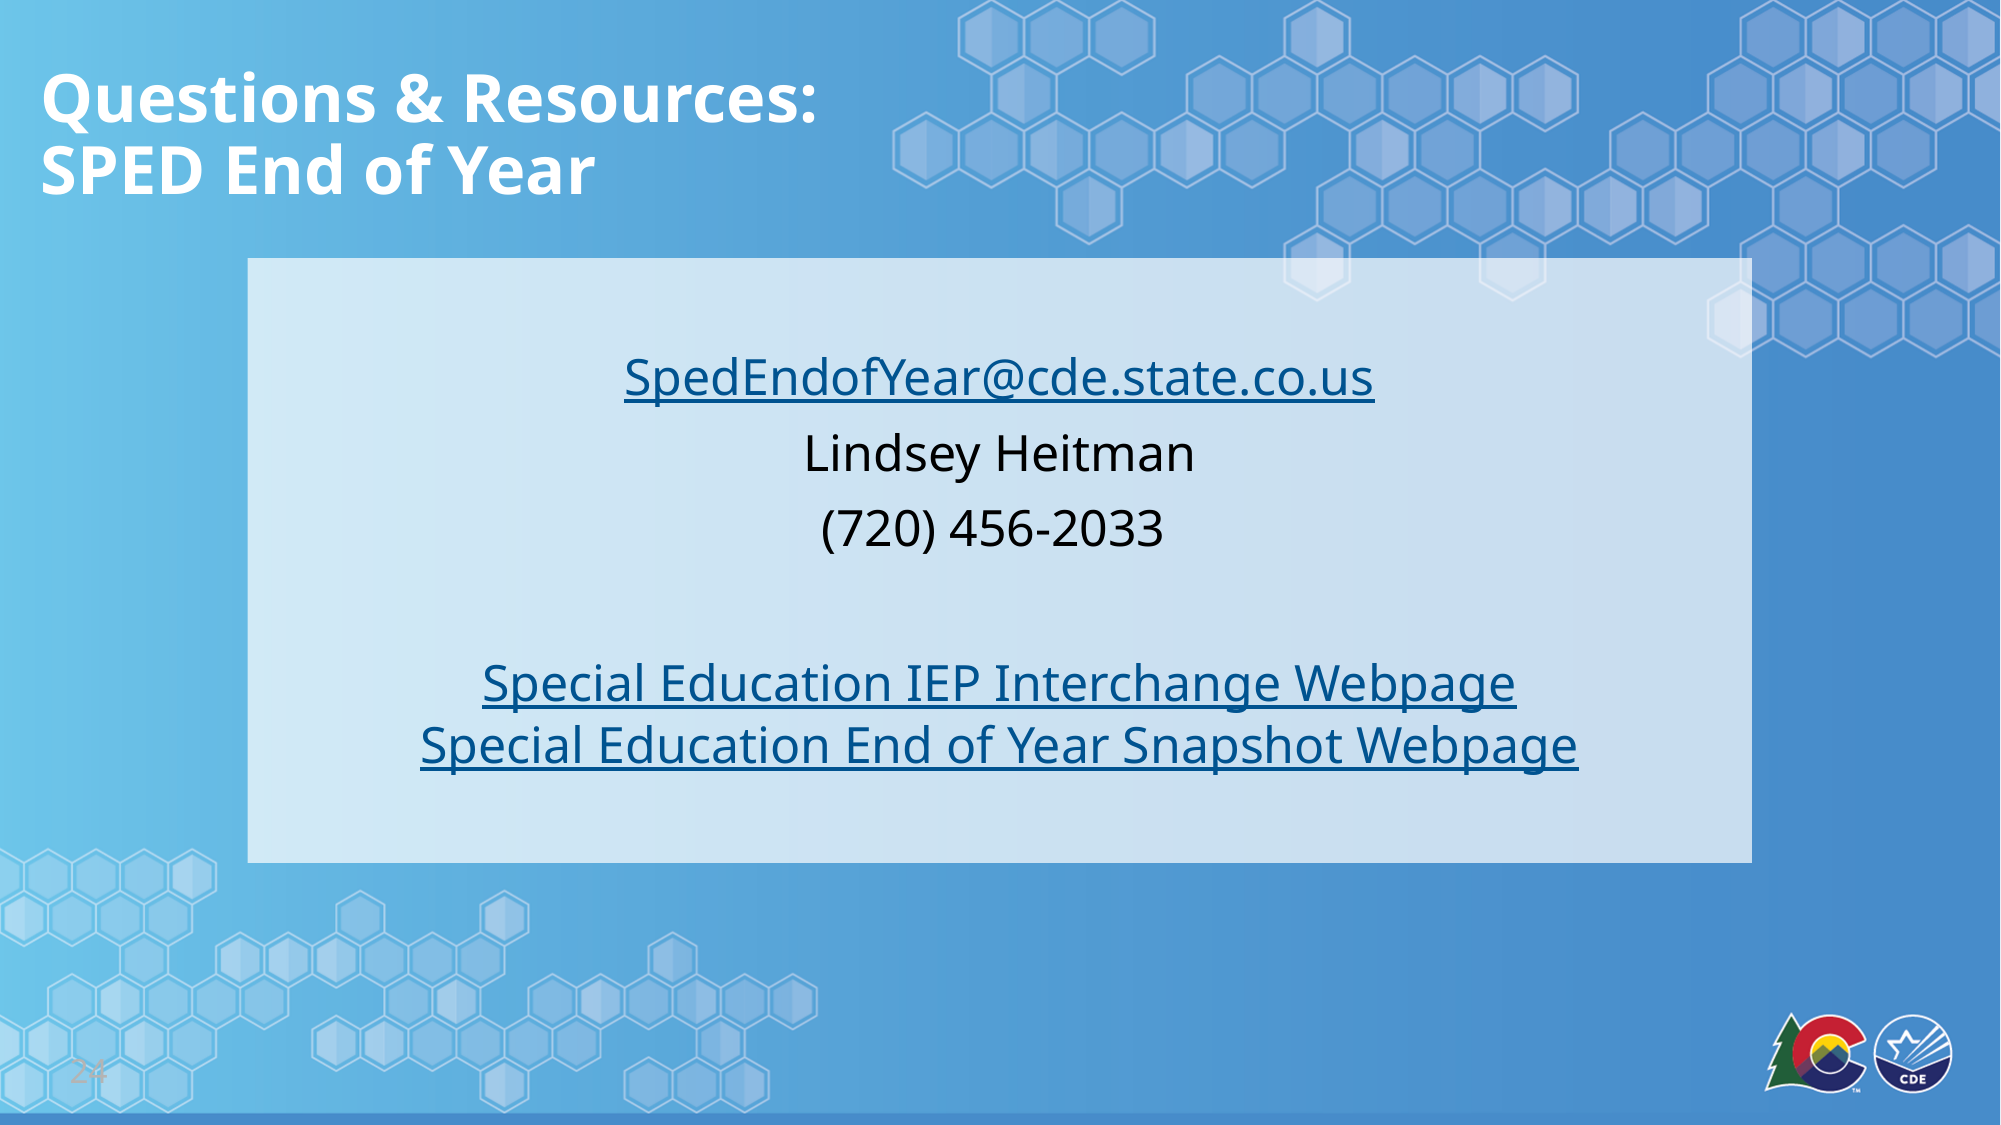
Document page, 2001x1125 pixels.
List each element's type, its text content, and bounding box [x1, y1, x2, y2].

title Questions & Resources: SPED End of Year [25, 38, 896, 236]
slide_number 24 [54, 1042, 191, 1103]
picture [0, 0, 2001, 1125]
list SpedEndofYear@cde.state.co.us Lindsey Heitman (720) 456-2033 Special Education IEP Interchange Webpage Special Education End of Year Snapshot Webpage [247, 258, 1752, 863]
